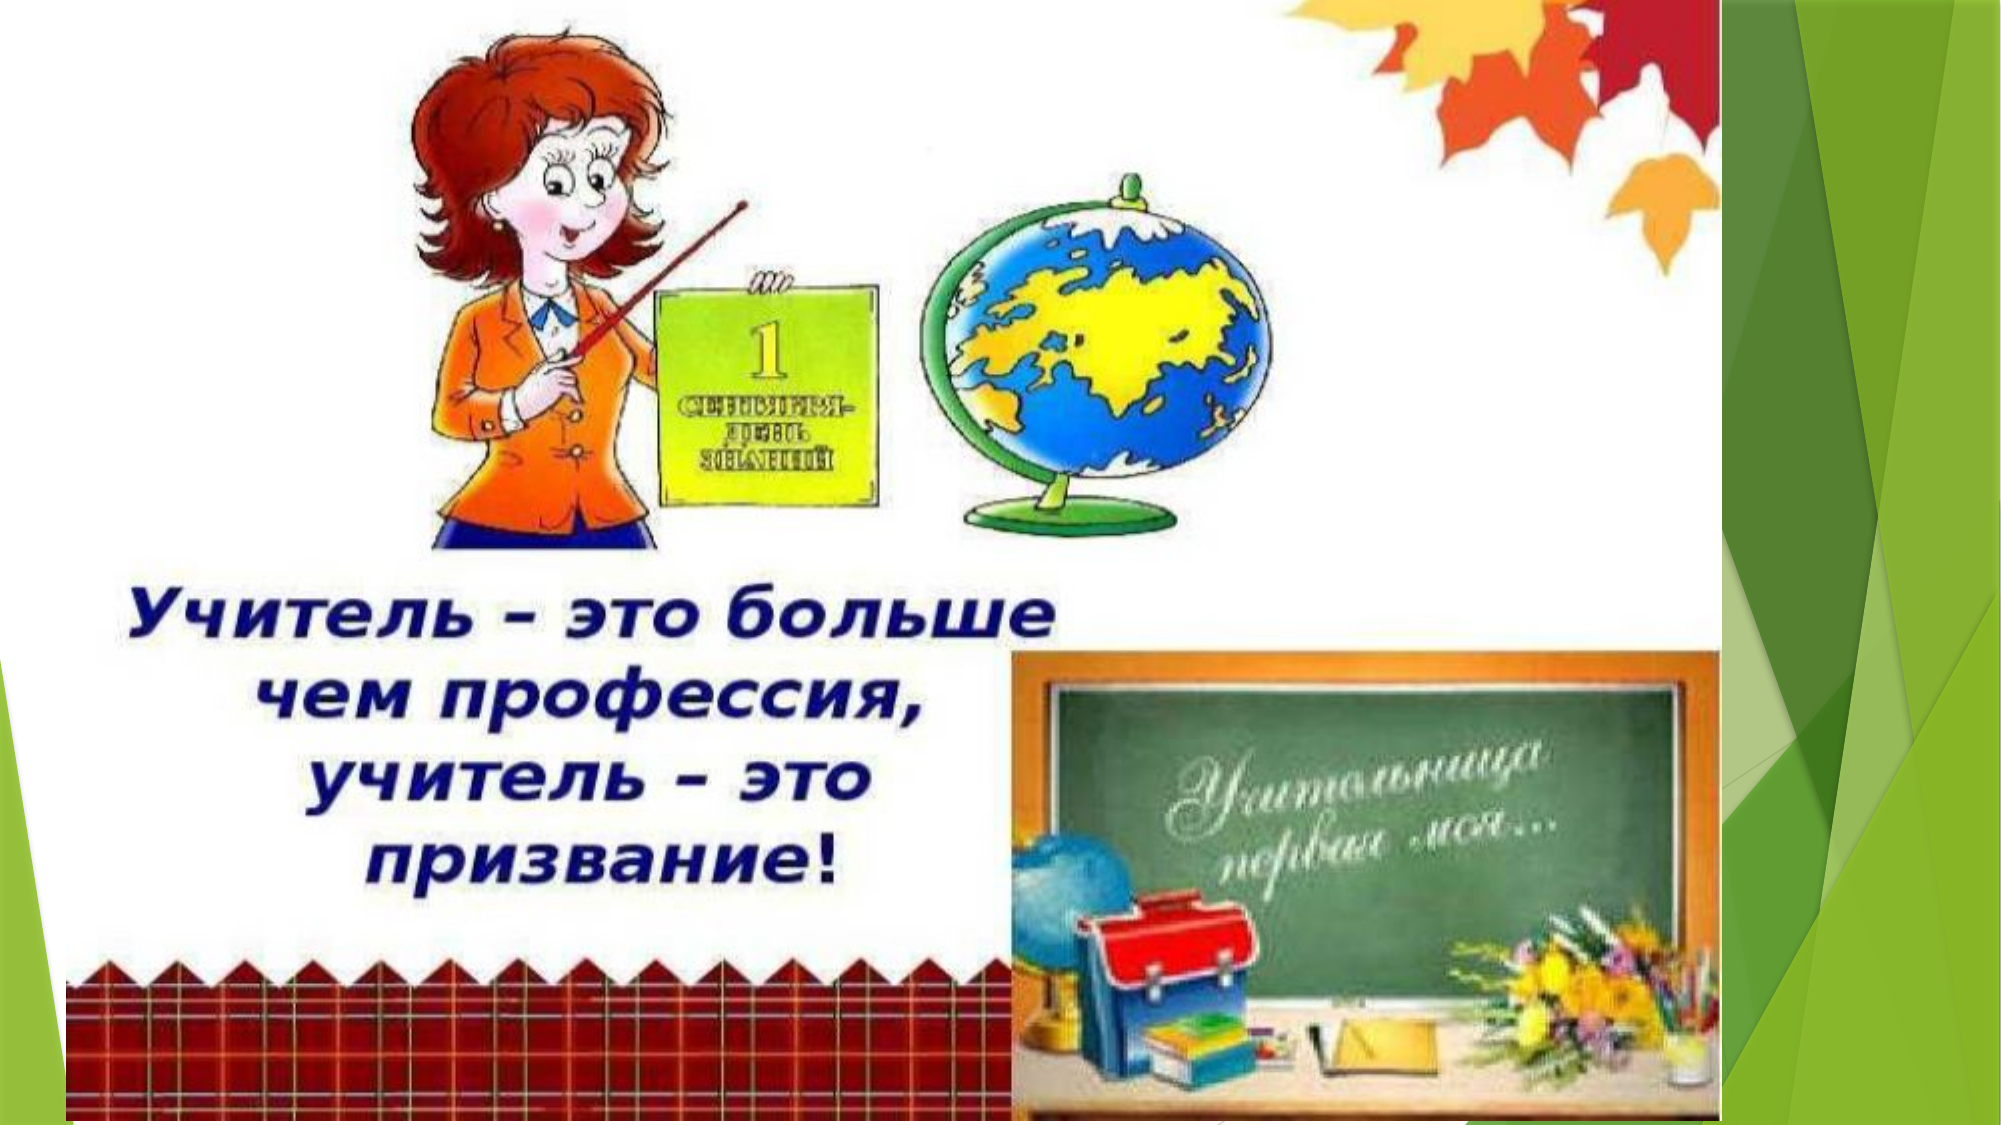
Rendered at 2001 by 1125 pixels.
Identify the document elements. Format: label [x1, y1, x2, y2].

picture [66, 0, 1722, 1122]
